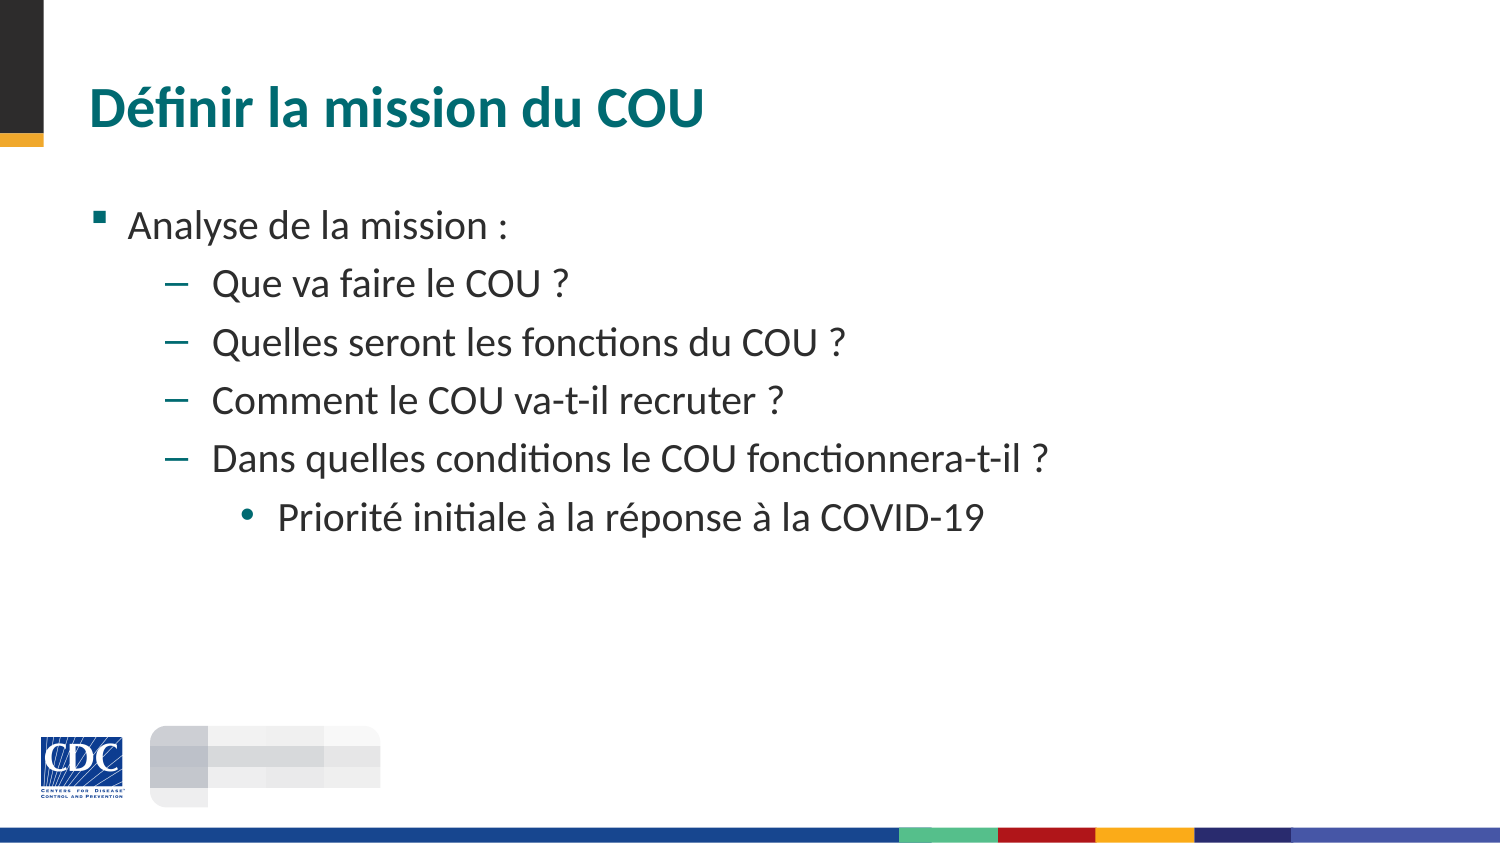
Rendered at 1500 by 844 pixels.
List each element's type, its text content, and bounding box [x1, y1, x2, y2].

picture [41, 737, 125, 798]
title Définir la mission du COU [75, 33, 1425, 147]
list Analyse de la mission : Que va faire le COU ? Quelles seront les fonctions du COU ? Comment le COU va-t-il recruter ? Dans quelles conditions le COU fonctionnera-t-il ? Priorité initiale à la réponse à la COVID-19 [75, 190, 1414, 739]
